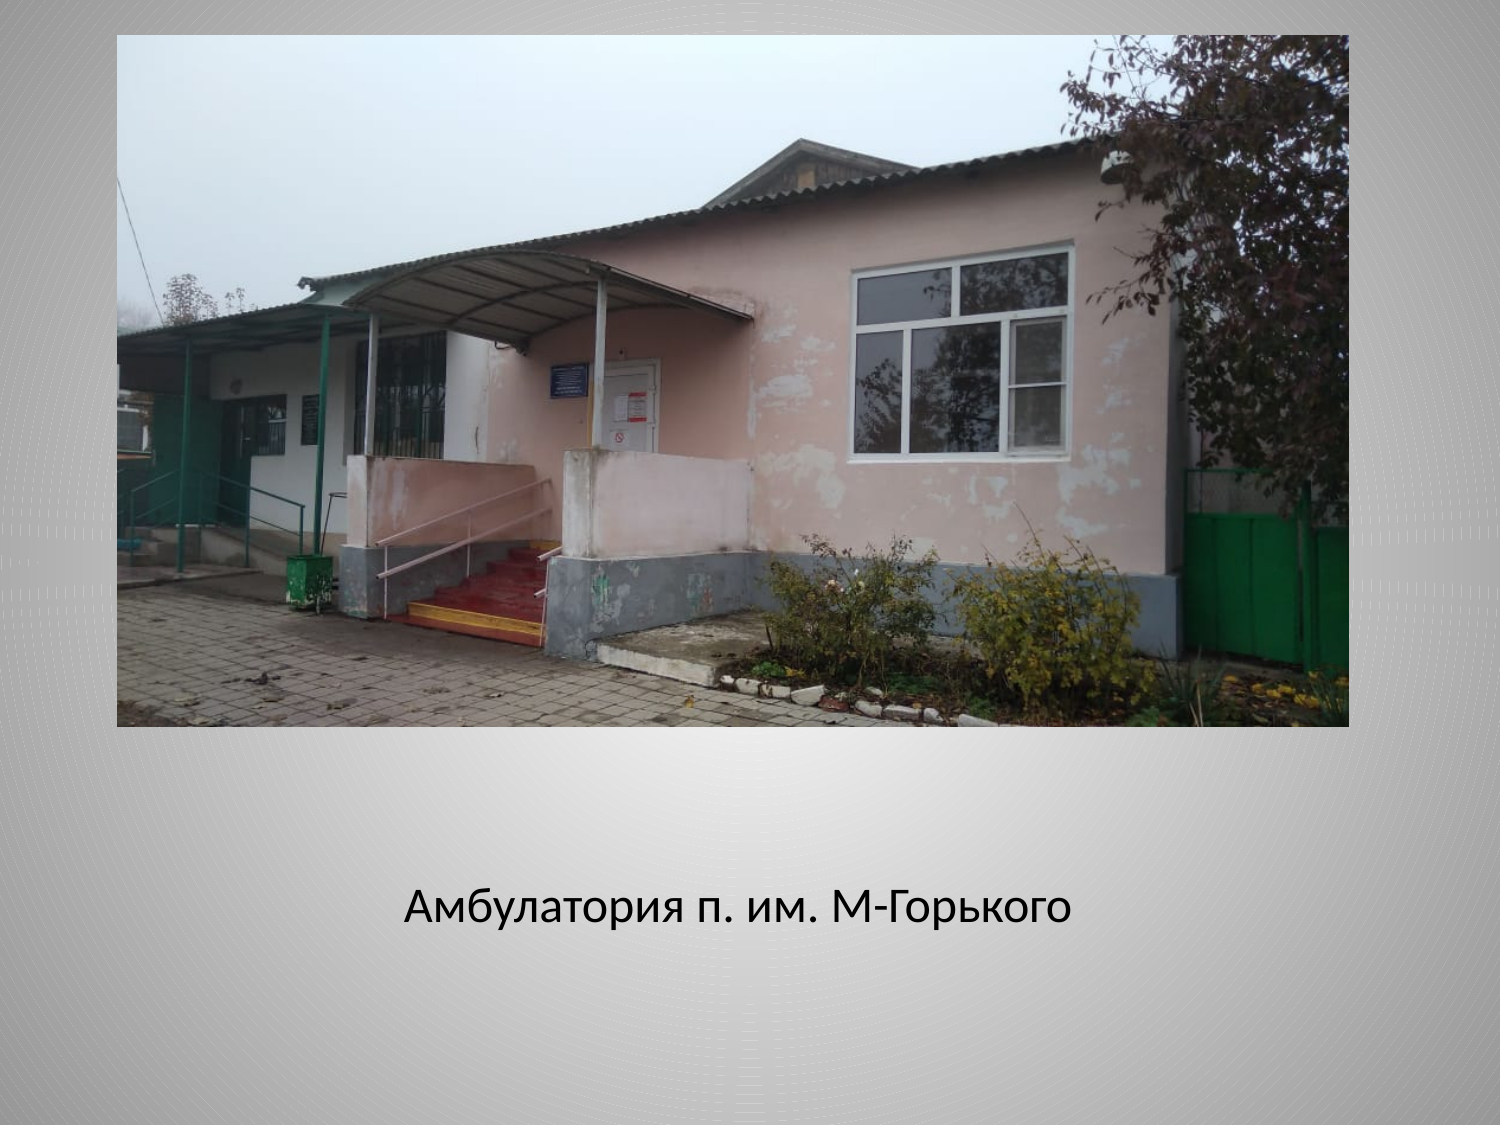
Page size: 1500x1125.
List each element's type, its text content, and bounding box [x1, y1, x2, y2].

text_box Амбулатория п. им. М-Горького [82, 773, 1395, 1032]
picture [116, 34, 1349, 727]
